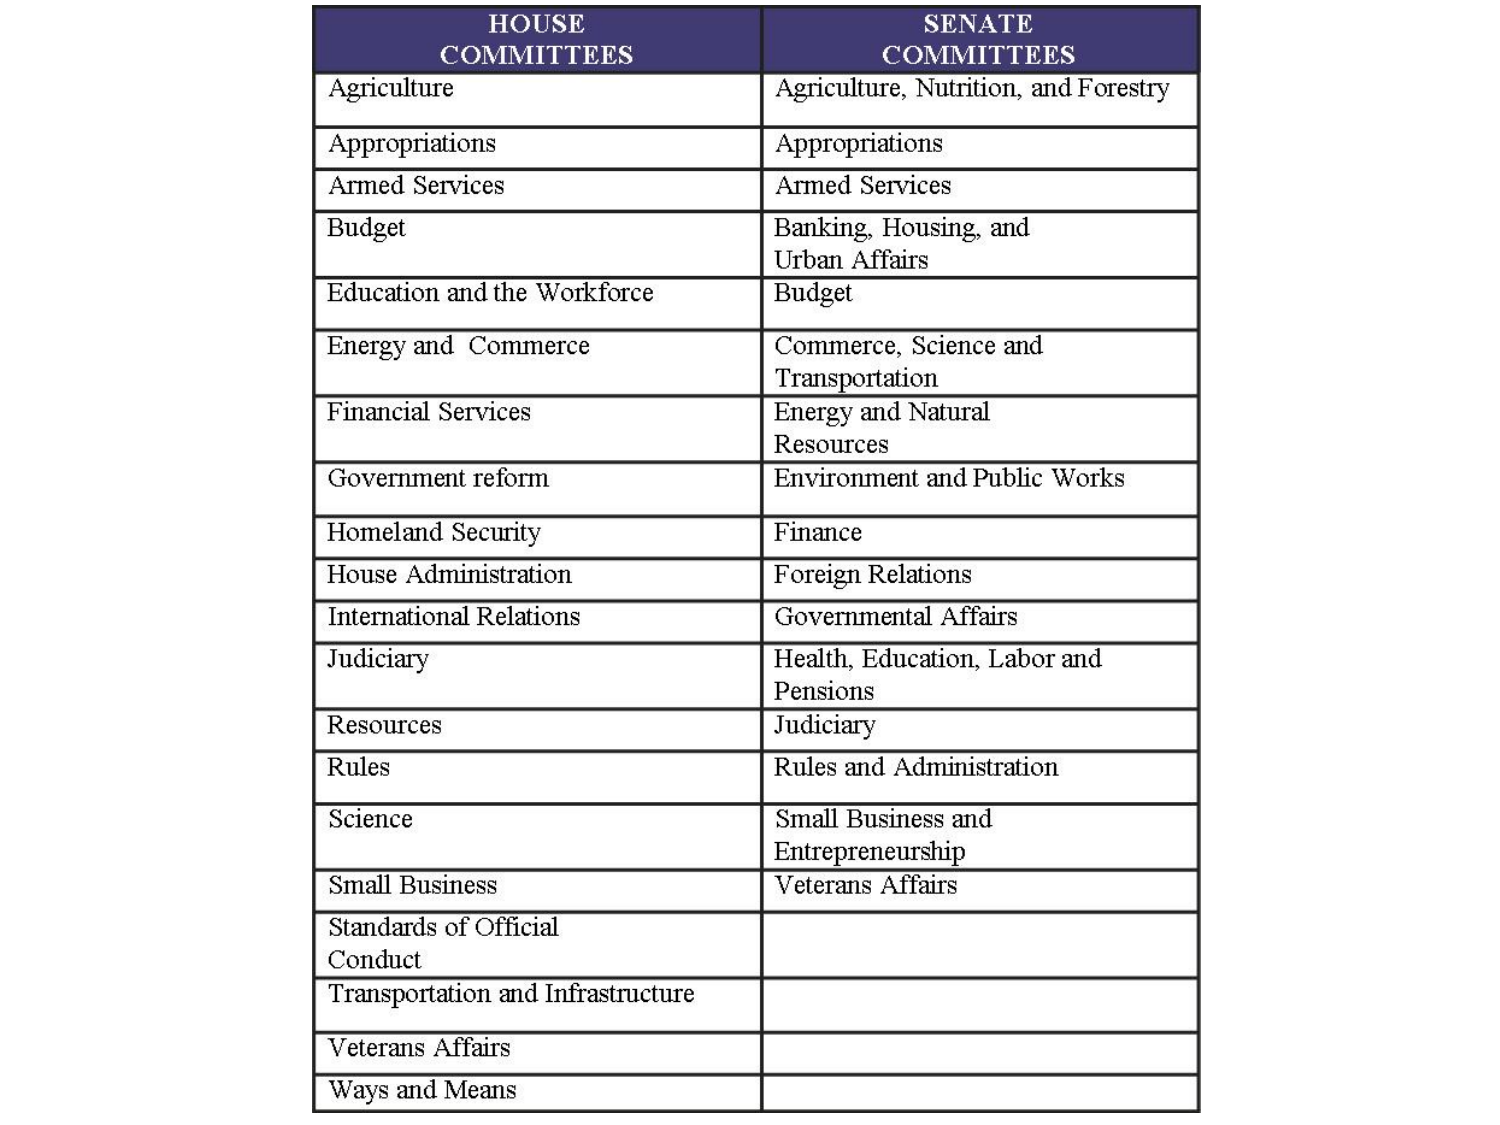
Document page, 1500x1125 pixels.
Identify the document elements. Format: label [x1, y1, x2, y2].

picture [312, 5, 1201, 1113]
